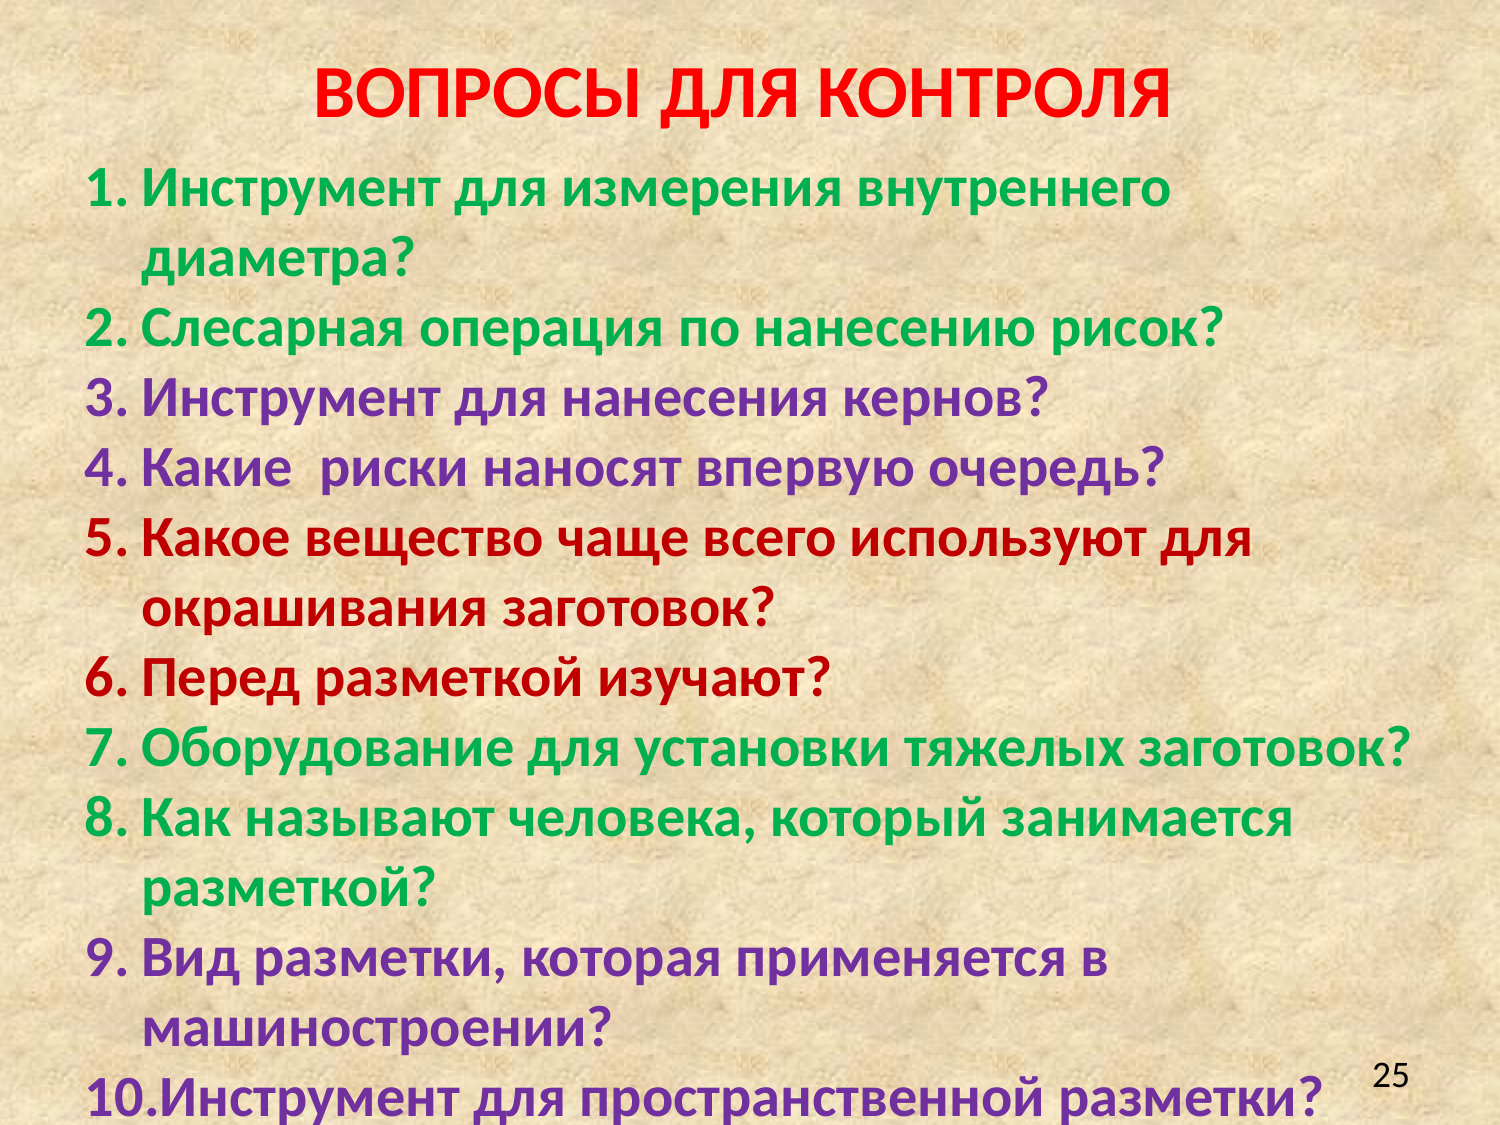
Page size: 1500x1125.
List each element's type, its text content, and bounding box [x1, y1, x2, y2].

text_box Инструмент для измерения внутреннего диаметра? Слесарная операция по нанесению рисок? Инструмент для нанесения кернов? Какие риски наносят впервую очередь? Какое вещество чаще всего используют для окрашивания заготовок? Перед разметкой изучают? Оборудование для установки тяжелых заготовок? Как называют человека, который занимается разметкой? Вид разметки, которая применяется в машиностроении? Инструмент для пространственной разметки? [70, 140, 1465, 1125]
text_box ВОПРОСЫ ДЛЯ КОНТРОЛЯ [281, 35, 1205, 140]
picture [0, 0, 1500, 1125]
slide_number 25 [1074, 1042, 1425, 1103]
